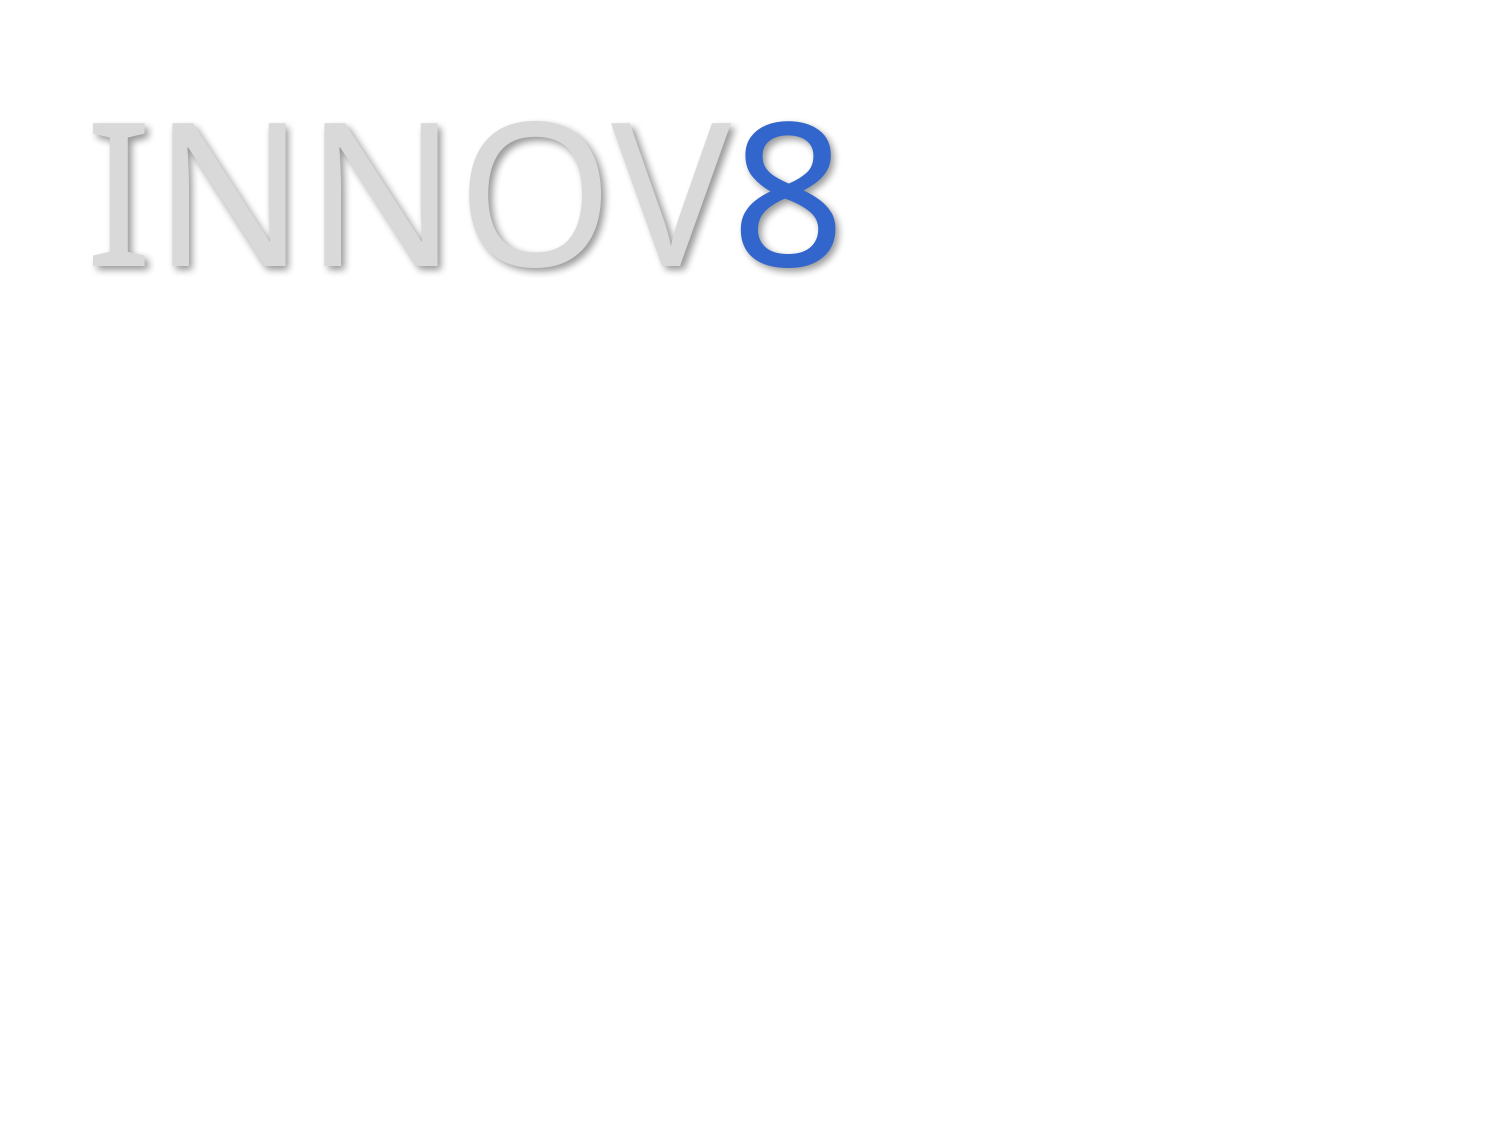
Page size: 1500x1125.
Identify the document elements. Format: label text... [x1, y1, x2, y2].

list INNOV8 [70, 58, 1421, 1067]
